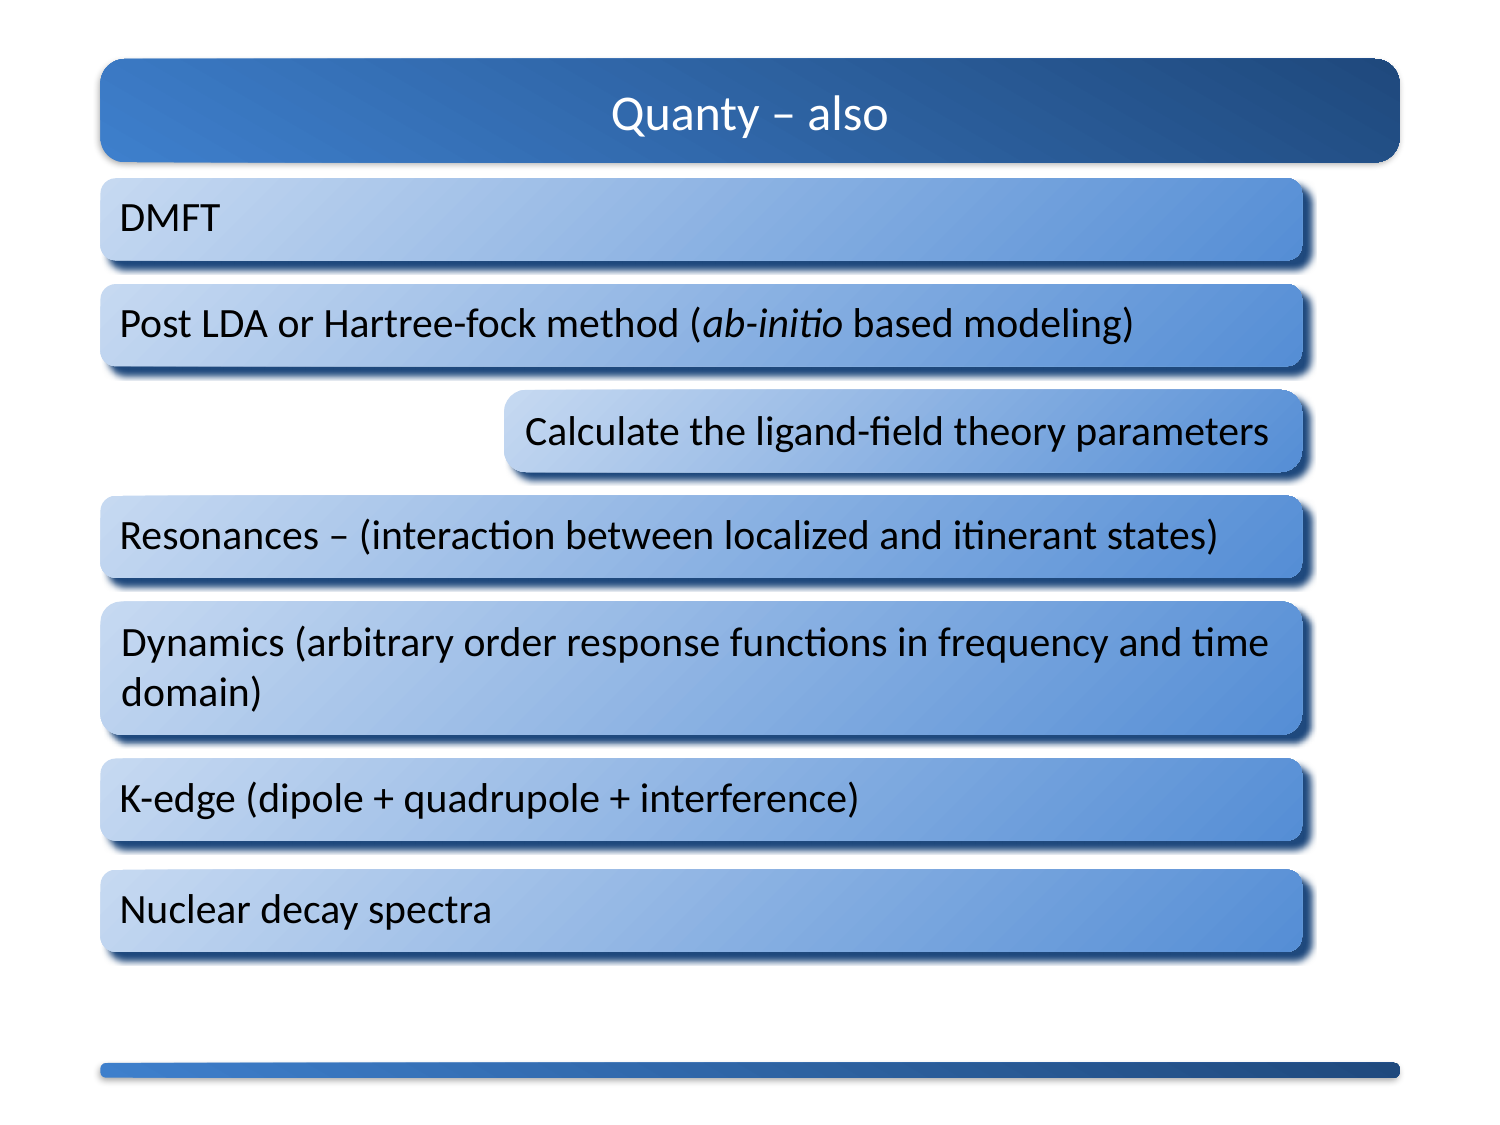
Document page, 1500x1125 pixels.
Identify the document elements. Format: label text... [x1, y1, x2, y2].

text_box Quanty – also [99, 58, 1401, 164]
text_box DMFT [99, 177, 1303, 262]
text_box K-edge (dipole + quadrupole + interference) [99, 757, 1303, 842]
text_box Resonances – (interaction between localized and itinerant states) [99, 494, 1303, 579]
text_box Calculate the ligand-field theory parameters [503, 389, 1303, 473]
text_box Dynamics (arbitrary order response functions in frequency and time domain) [99, 600, 1303, 736]
text_box [99, 1062, 1401, 1079]
text_box Post LDA or Hartree-fock method (ab-initio based modeling) [99, 283, 1303, 367]
text_box Nuclear decay spectra [99, 868, 1303, 953]
